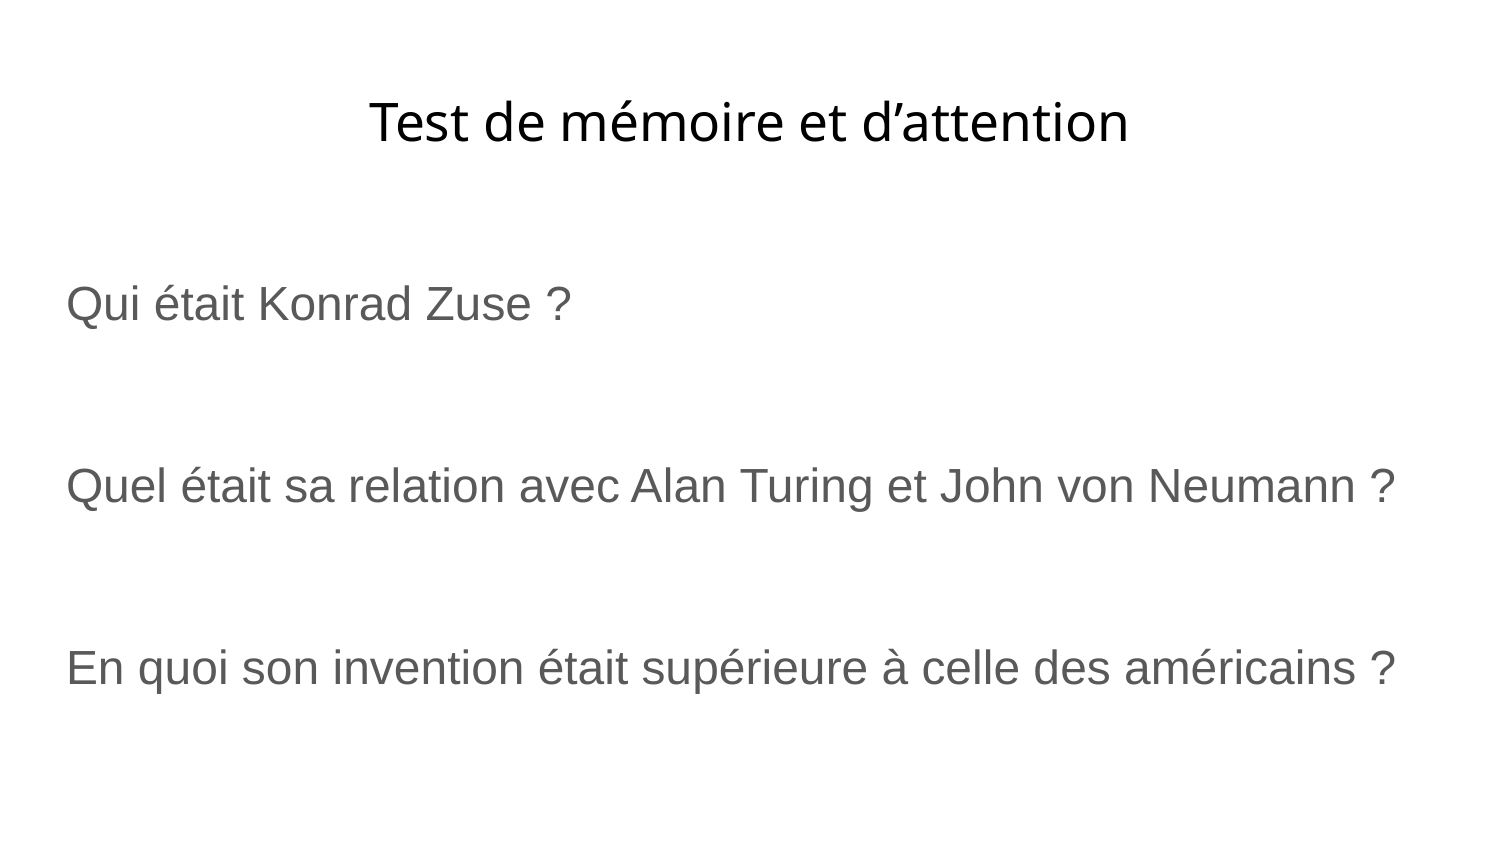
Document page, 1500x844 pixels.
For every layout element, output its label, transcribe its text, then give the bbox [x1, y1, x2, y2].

list Qui était Konrad Zuse ? Quel était sa relation avec Alan Turing et John von Neumann ? En quoi son invention était supérieure à celle des américains ? [51, 248, 1449, 747]
title Test de mémoire et d’attention [51, 72, 1449, 167]
